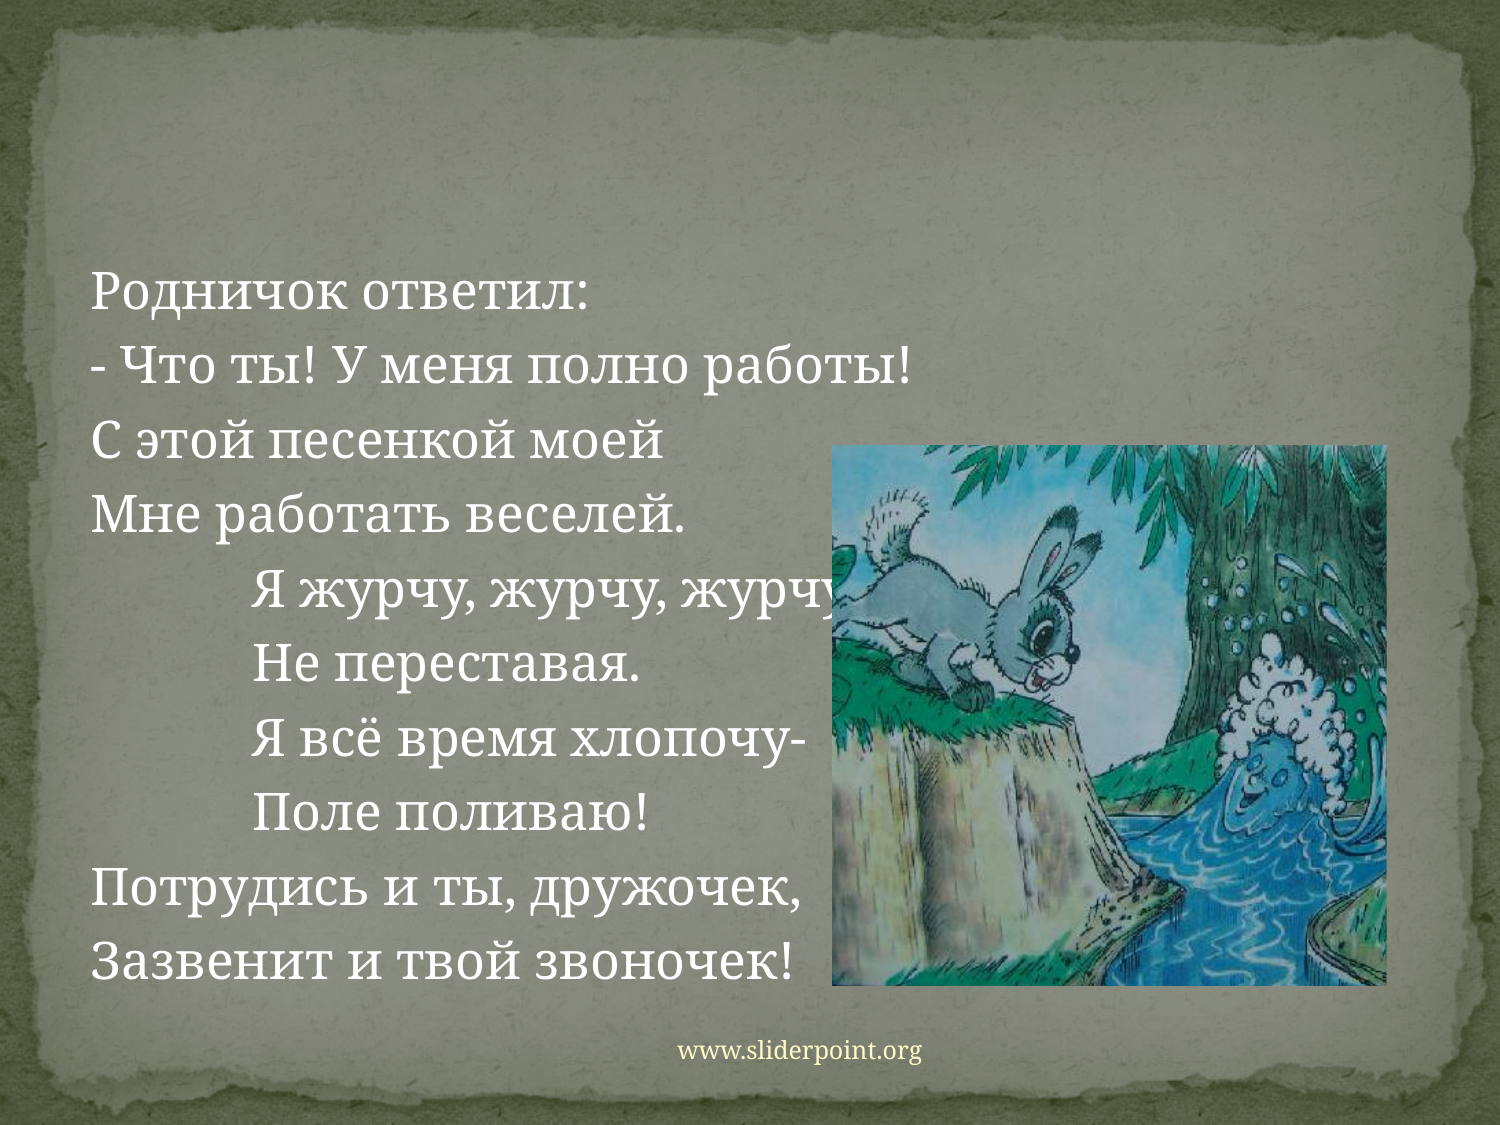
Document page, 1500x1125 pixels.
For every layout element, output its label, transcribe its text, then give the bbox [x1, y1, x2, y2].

picture [832, 445, 1387, 986]
footer www.sliderpoint.org [350, 1017, 938, 1081]
list Родничок ответил: - Что ты! У меня полно работы! С этой песенкой моей Мне работать веселей. Я журчу, журчу, журчу Не переставая. Я всё время хлопочу- Поле поливаю! Потрудись и ты, дружочек, Зазвенит и твой звоночек! [74, 249, 1426, 1001]
